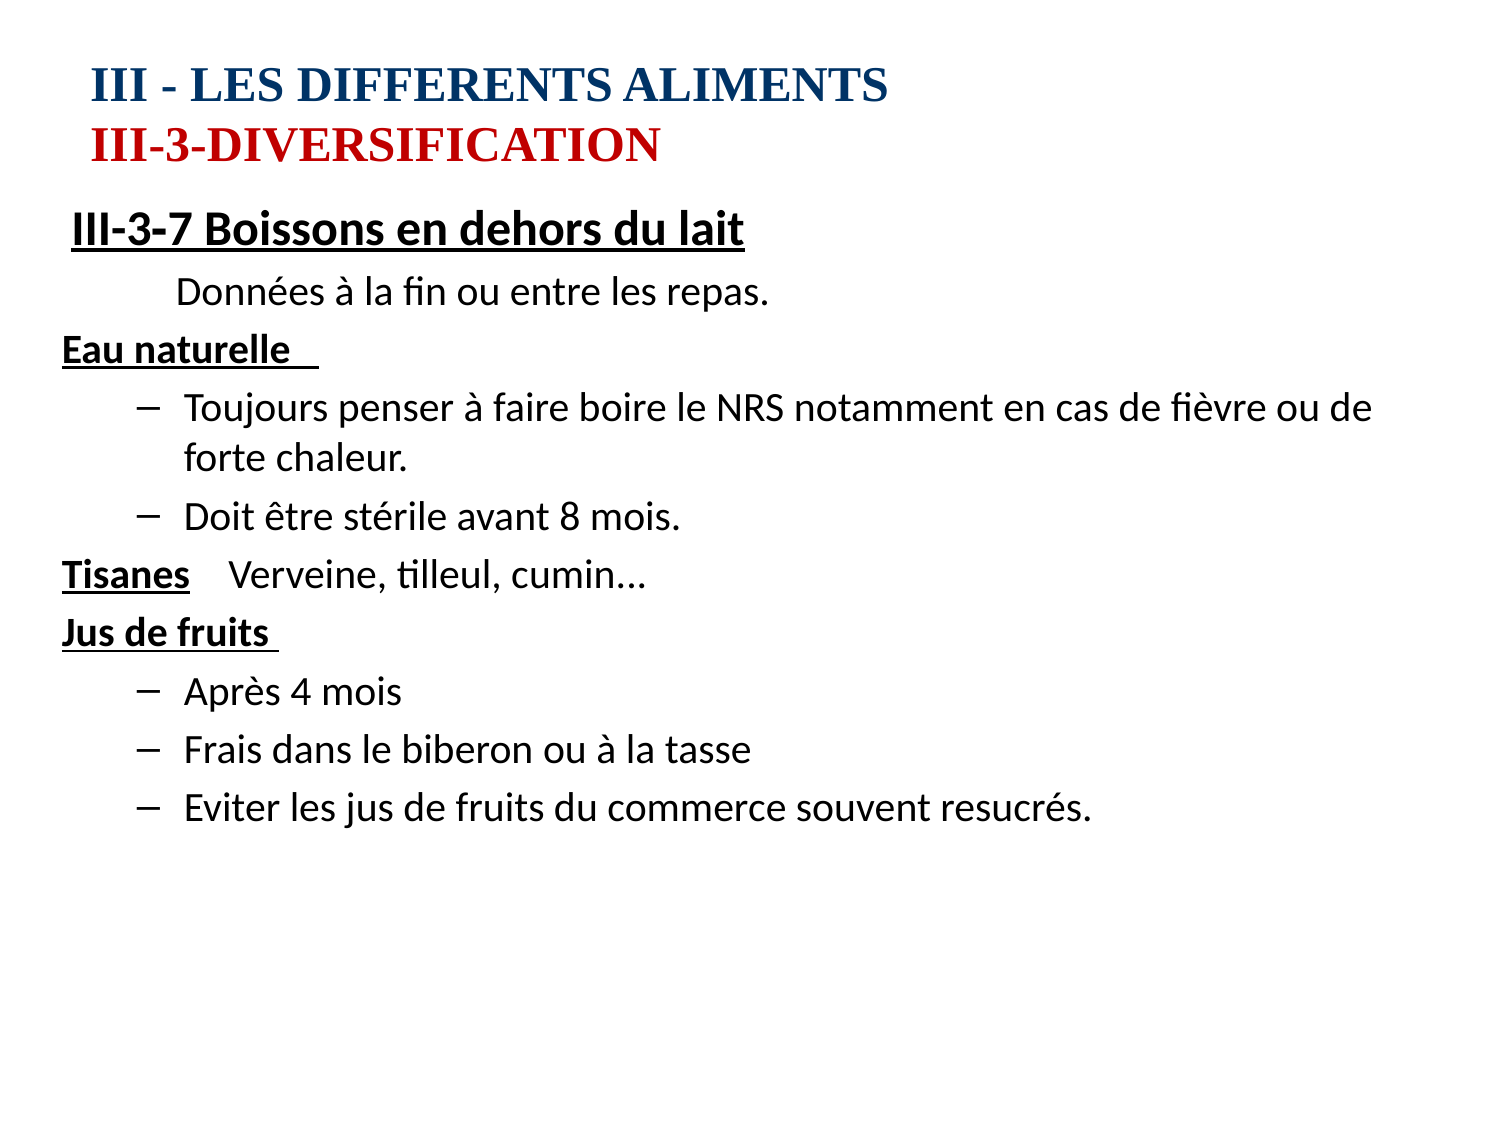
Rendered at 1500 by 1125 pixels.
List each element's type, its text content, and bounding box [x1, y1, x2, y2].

title III ‑ LES DIFFERENTS ALIMENTS III-3‑DIVERSIFICATION [0, 34, 1351, 188]
list III-3‑7 Boissons en dehors du lait Données à la fin ou entre les repas. Eau naturelle Toujours penser à faire boire le NRS notamment en cas de fièvre ou de forte chaleur. Doit être stérile avant 8 mois. Tisanes Verveine, tilleul, cumin... Jus de fruits Après 4 mois Frais dans le biberon ou à la tasse Eviter les jus de fruits du commerce souvent resucrés. [46, 187, 1454, 1091]
